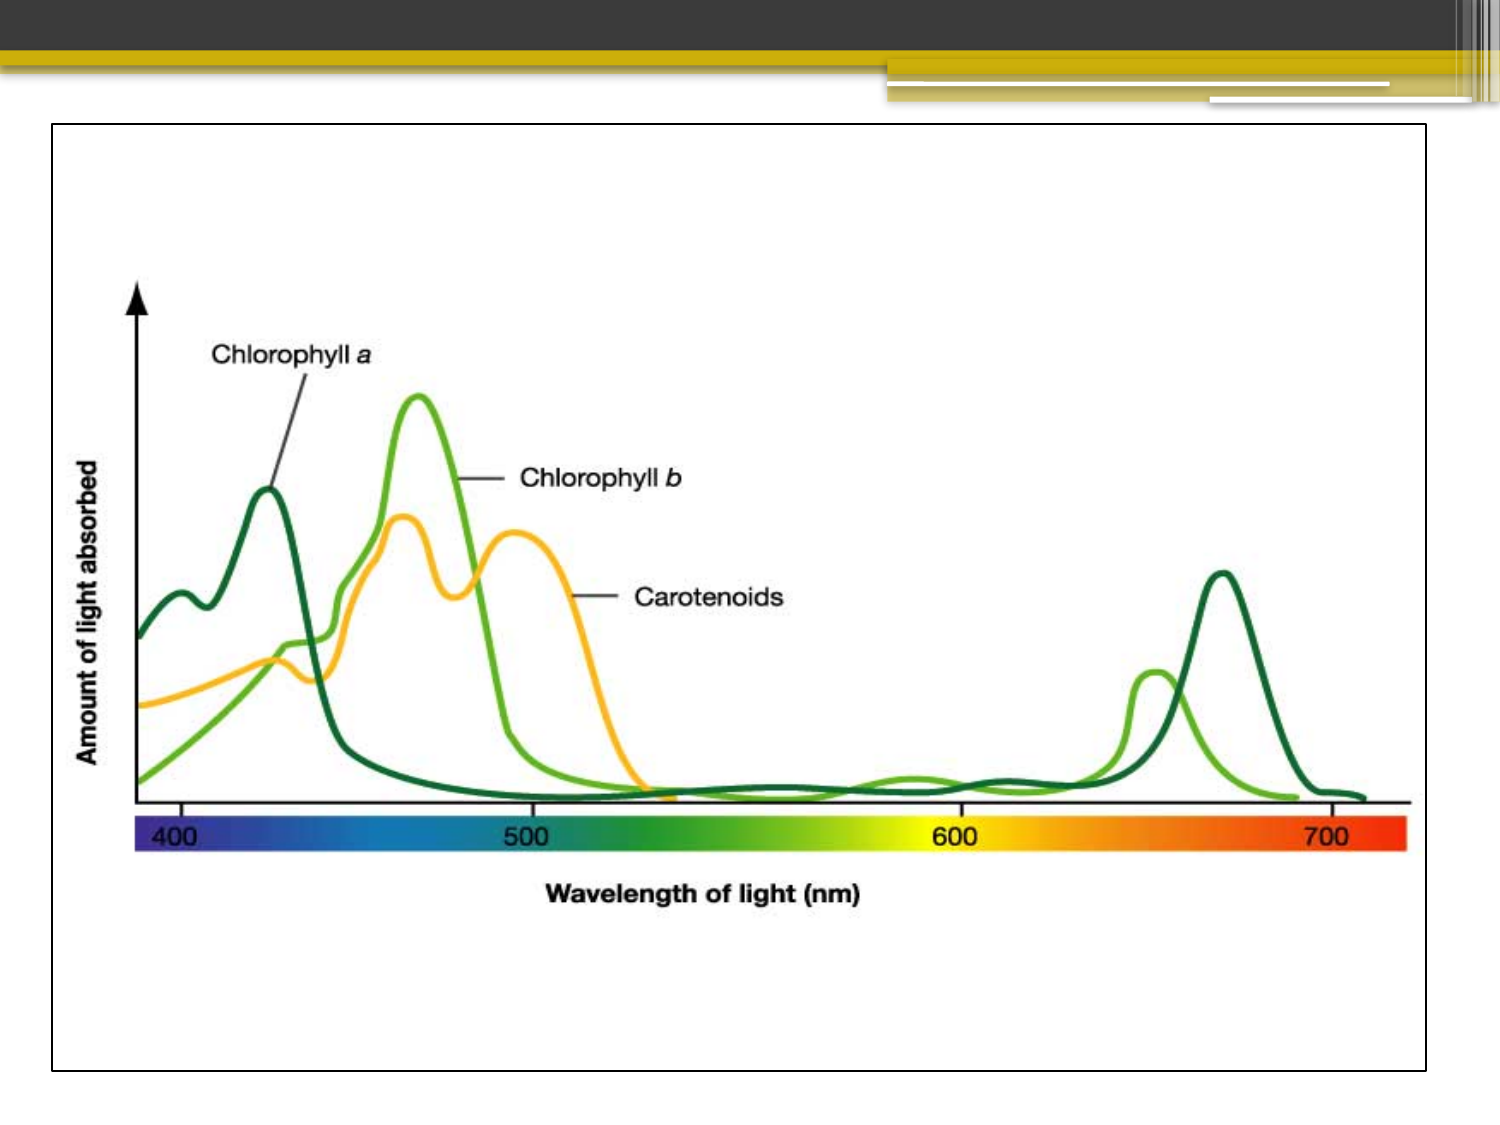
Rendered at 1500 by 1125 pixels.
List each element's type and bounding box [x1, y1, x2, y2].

picture [52, 125, 1425, 1071]
